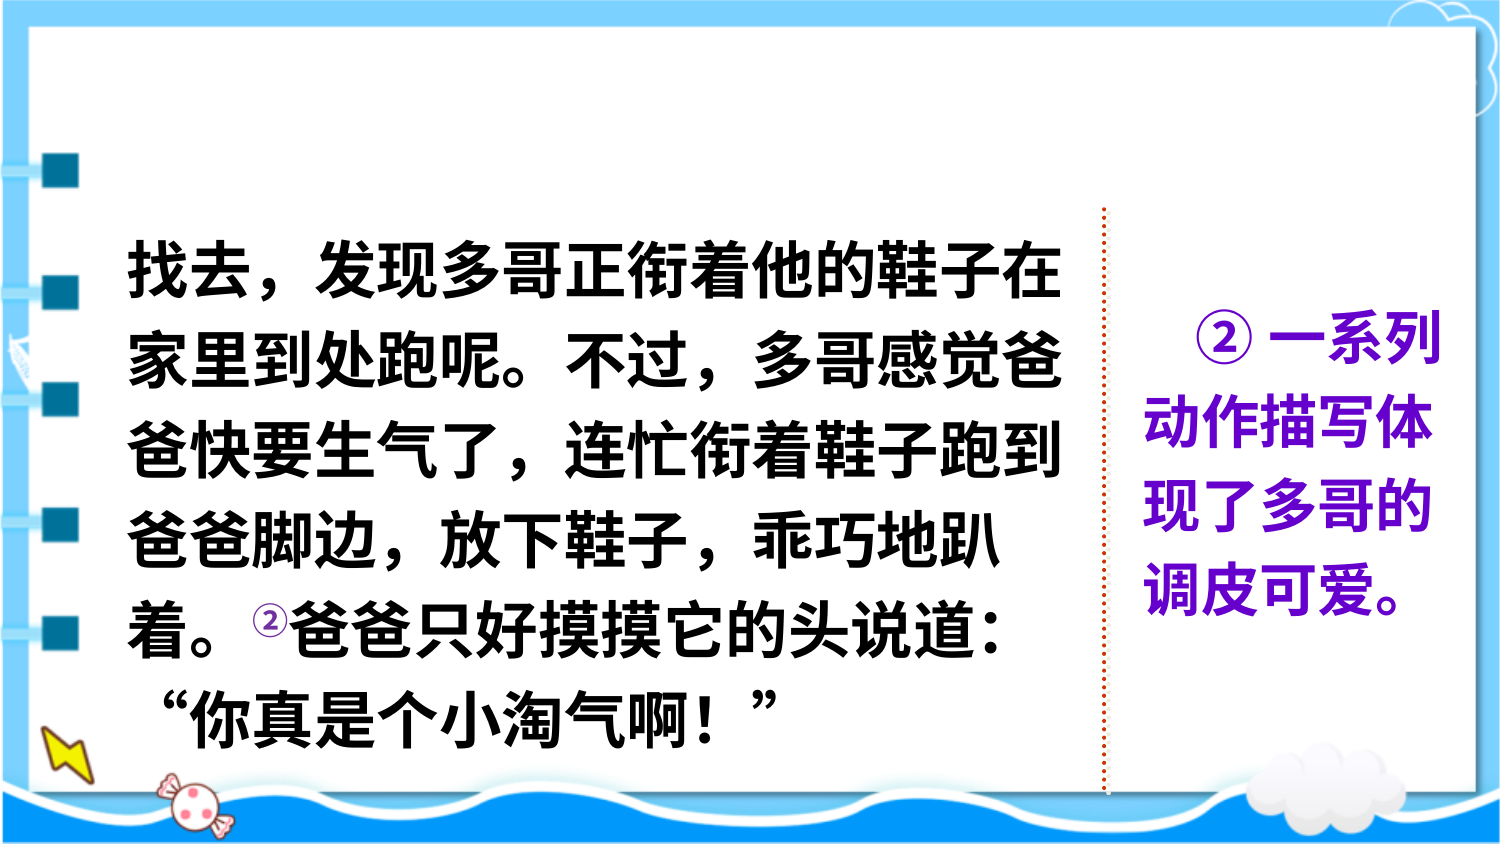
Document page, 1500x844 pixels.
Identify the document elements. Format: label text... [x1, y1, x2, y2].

text_box ②一系列动作描写体现了多哥的调皮可爱。 [1128, 280, 1471, 631]
picture [0, 0, 1500, 844]
text_box 找去，发现多哥正衔着他的鞋子在家里到处跑呢。不过，多哥感觉爸爸快要生气了，连忙衔着鞋子跑到爸爸脚边，放下鞋子，乖巧地趴着。②爸爸只好摸摸它的头说道：“你真是个小淘气啊！” [112, 208, 1081, 763]
